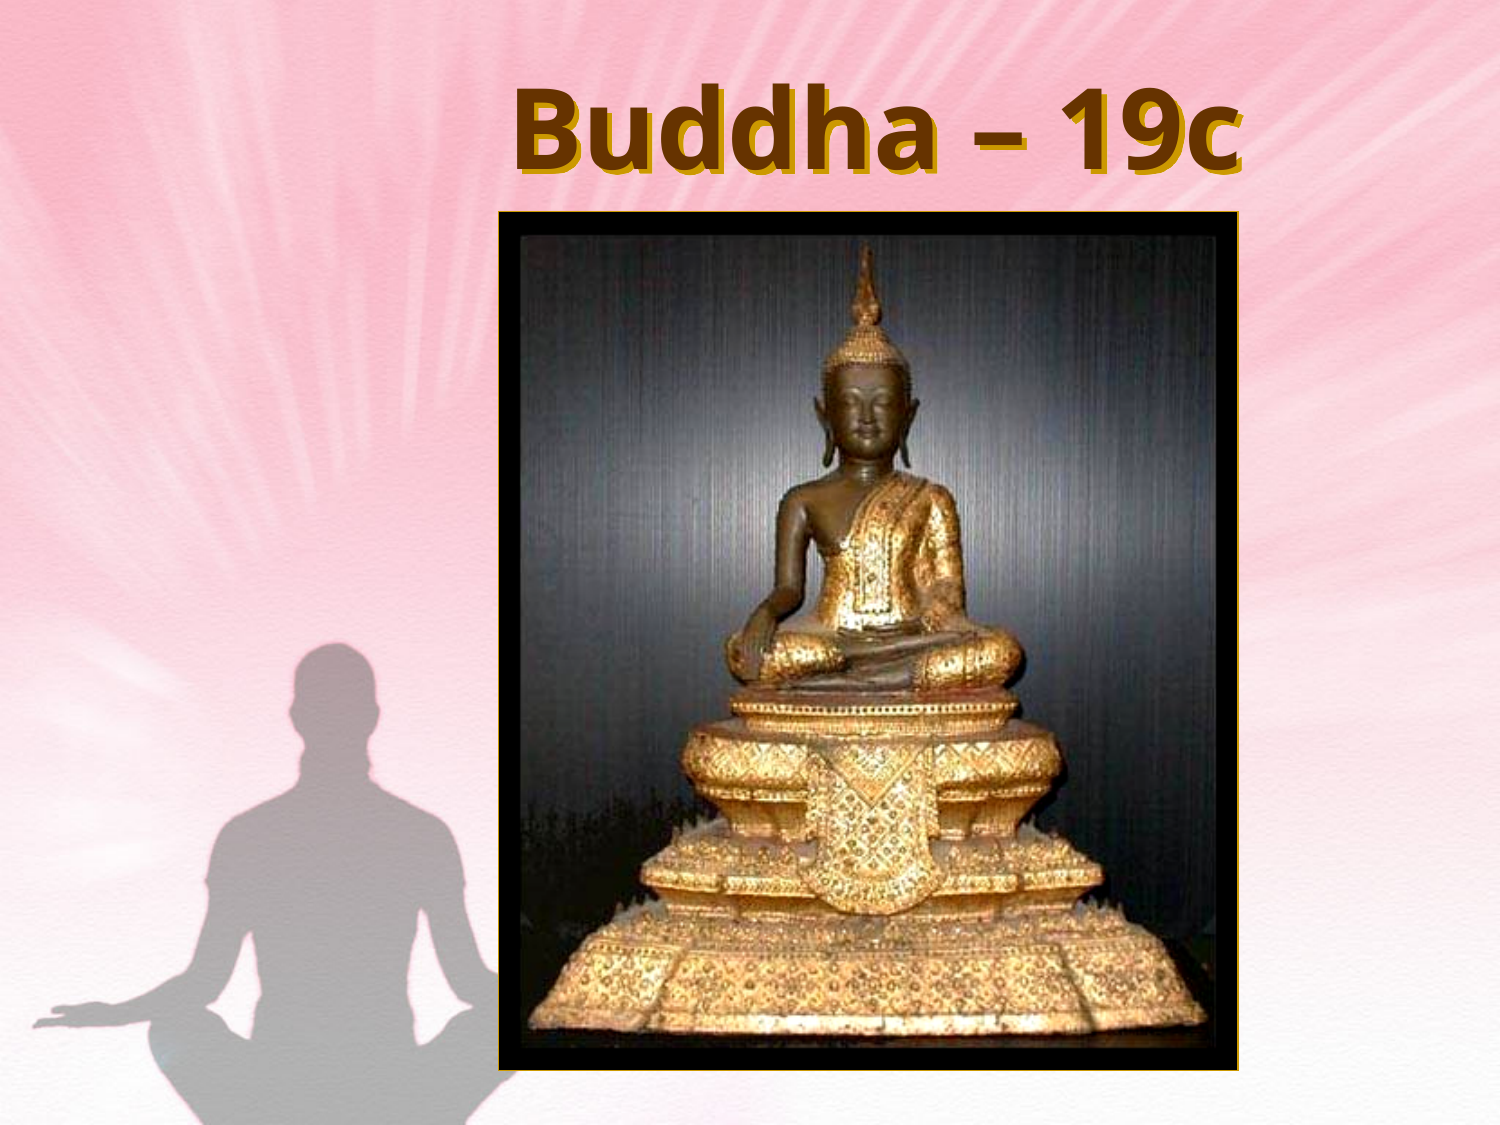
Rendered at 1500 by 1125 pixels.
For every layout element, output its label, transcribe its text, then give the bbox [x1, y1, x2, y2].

picture [0, 0, 1500, 1125]
text_box Buddha – 19c Thailand [300, 49, 1450, 335]
